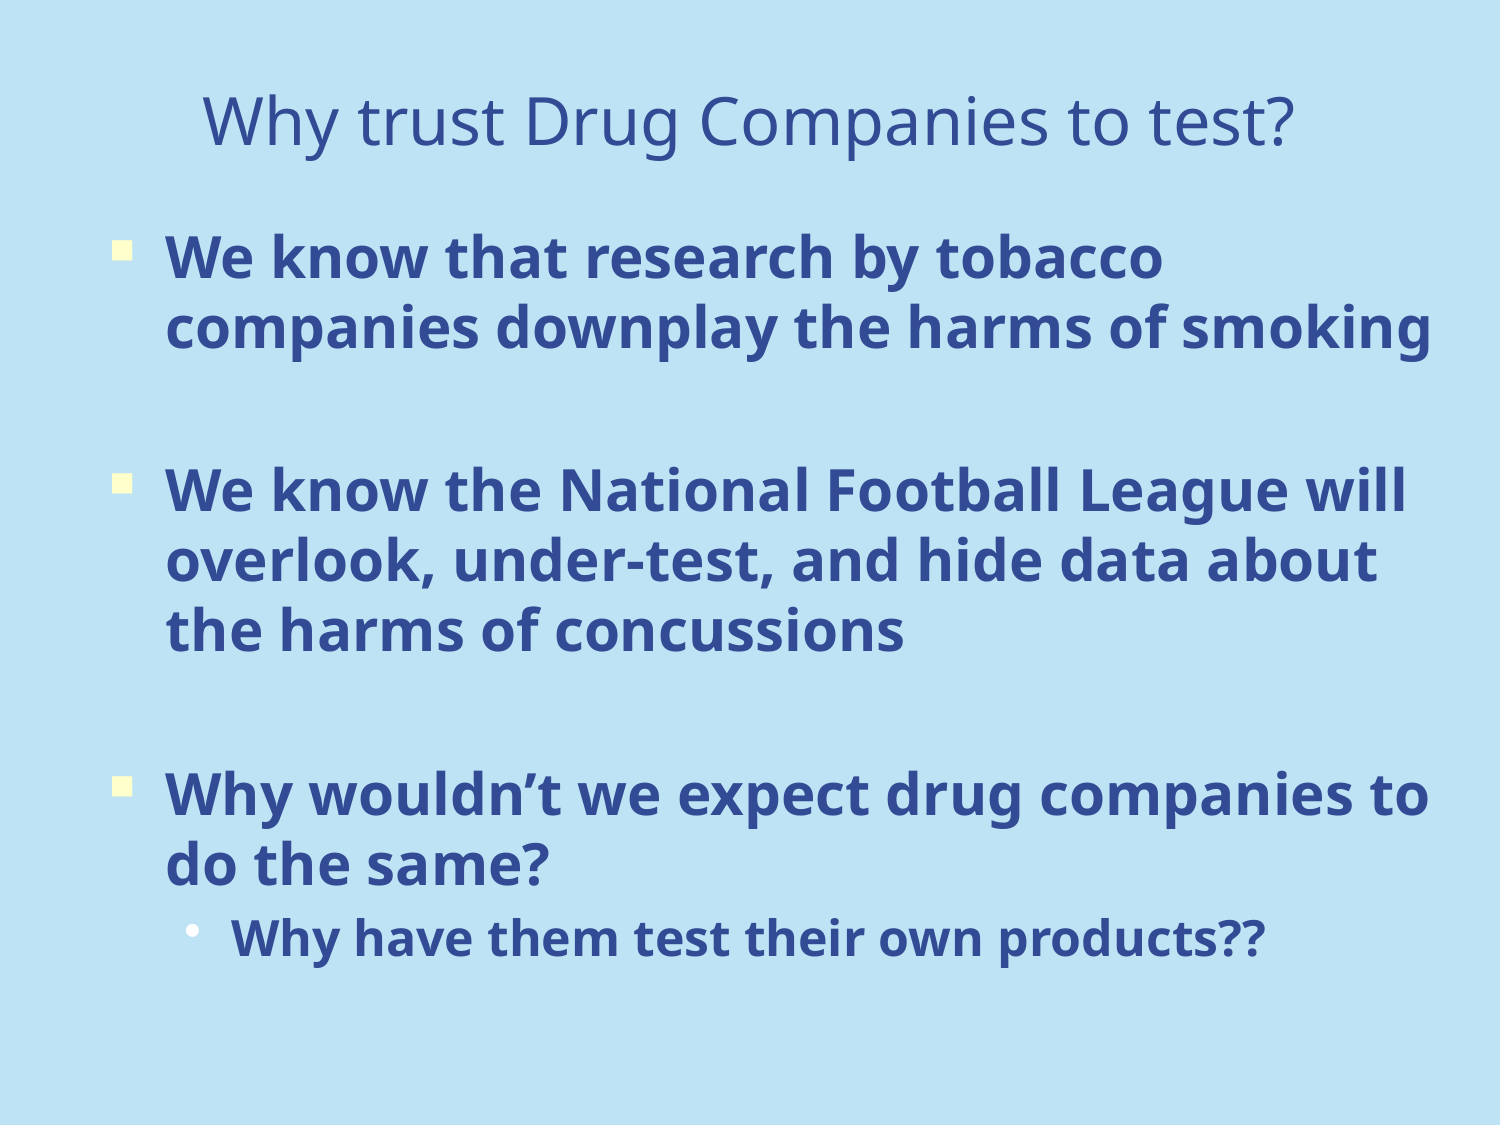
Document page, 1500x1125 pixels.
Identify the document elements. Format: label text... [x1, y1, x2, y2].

list We know that research by tobacco companies downplay the harms of smoking We know the National Football League will overlook, under-test, and hide data about the harms of concussions Why wouldn’t we expect drug companies to do the same? Why have them test their own products?? [94, 212, 1495, 1100]
title Why trust Drug Companies to test? [75, 24, 1425, 212]
